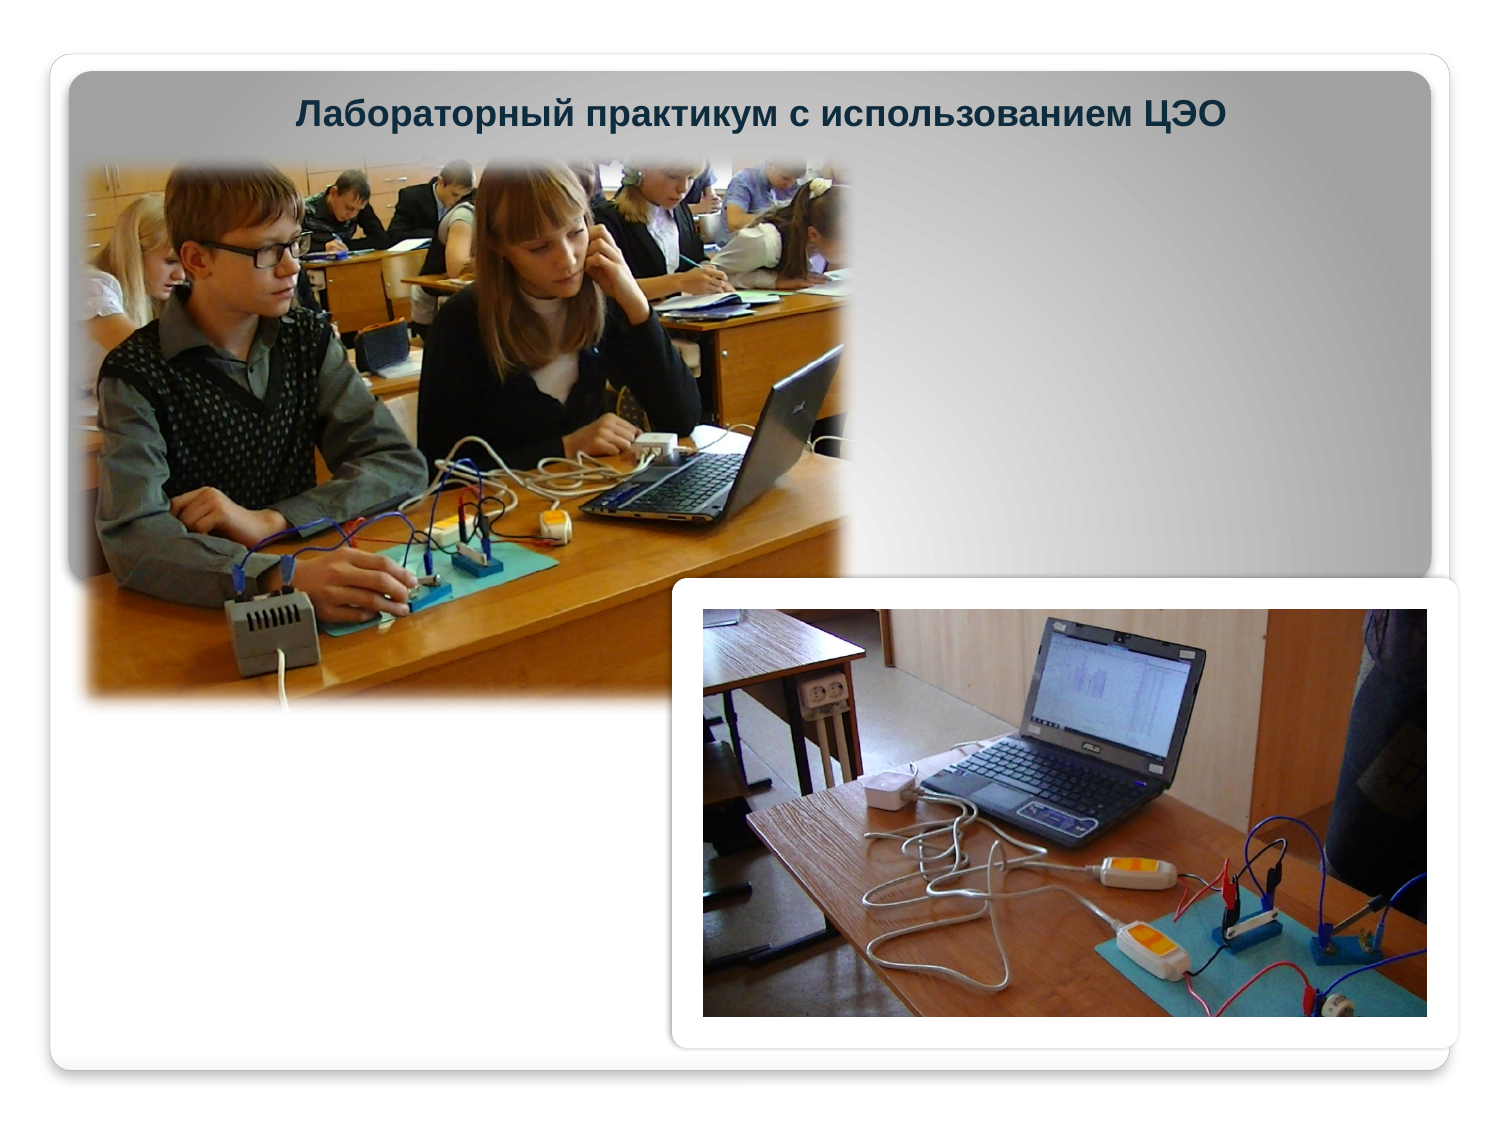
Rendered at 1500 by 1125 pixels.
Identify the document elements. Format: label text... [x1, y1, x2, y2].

picture [70, 152, 1428, 1017]
text_box Лабораторный практикум с использованием ЦЭО [281, 81, 1289, 142]
